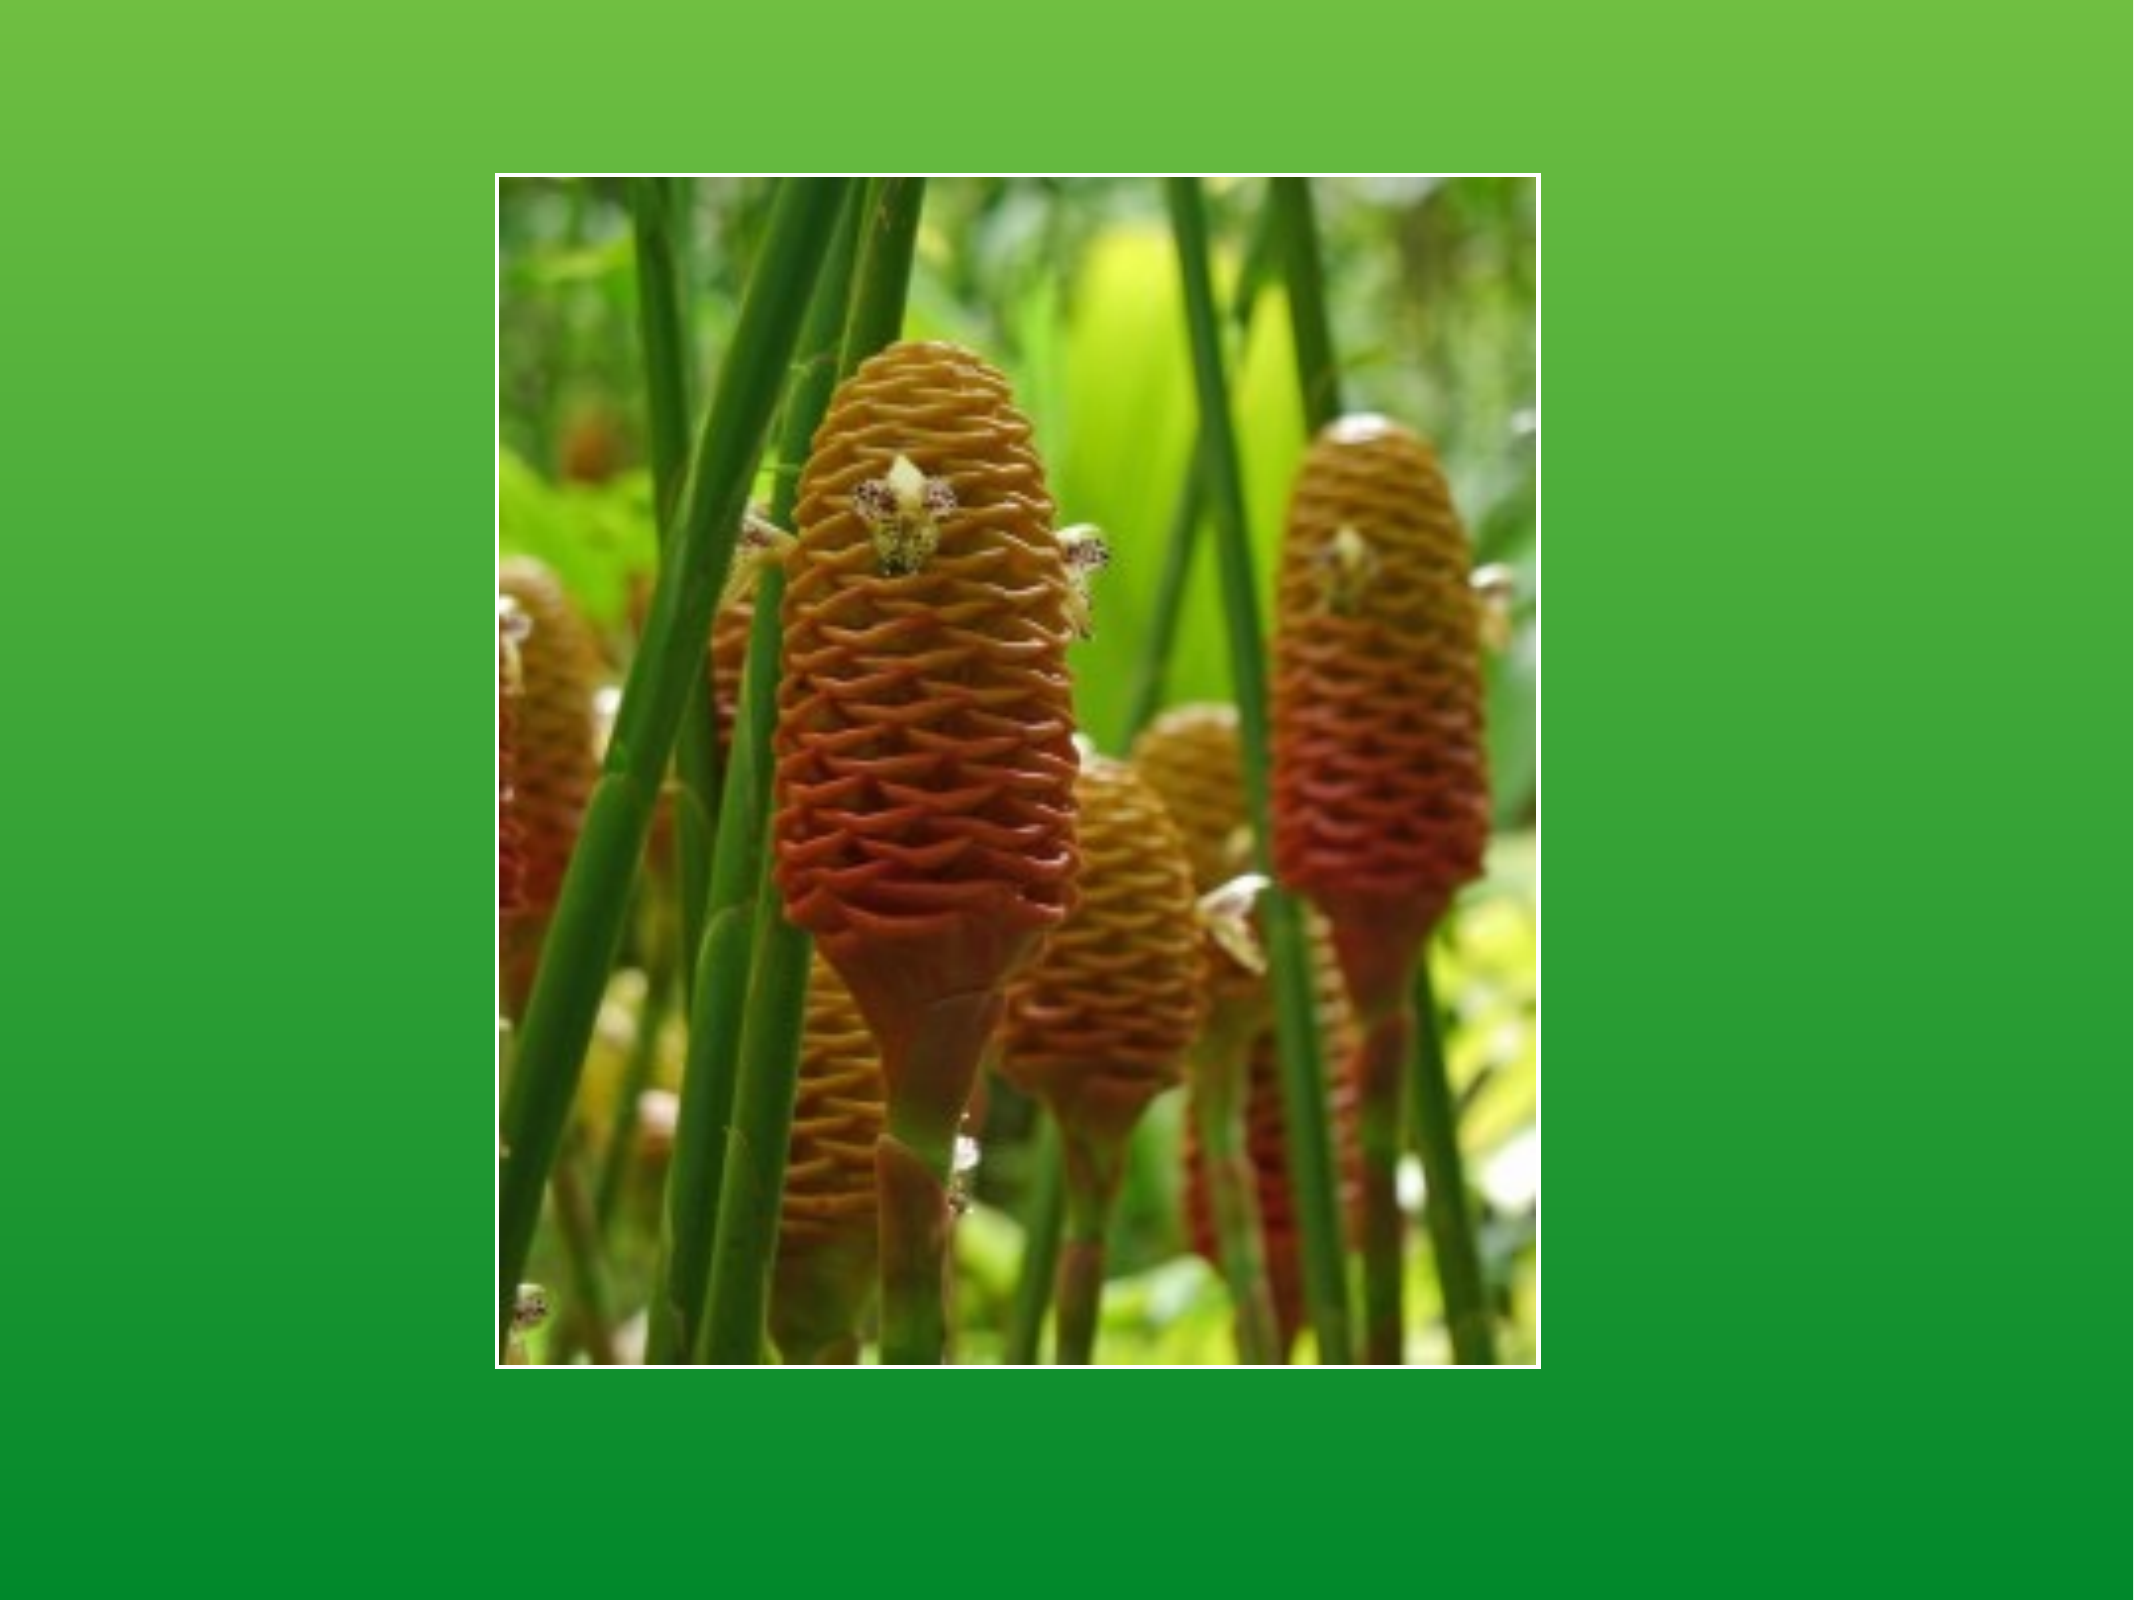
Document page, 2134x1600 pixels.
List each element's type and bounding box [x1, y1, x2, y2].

picture [498, 176, 1537, 1365]
